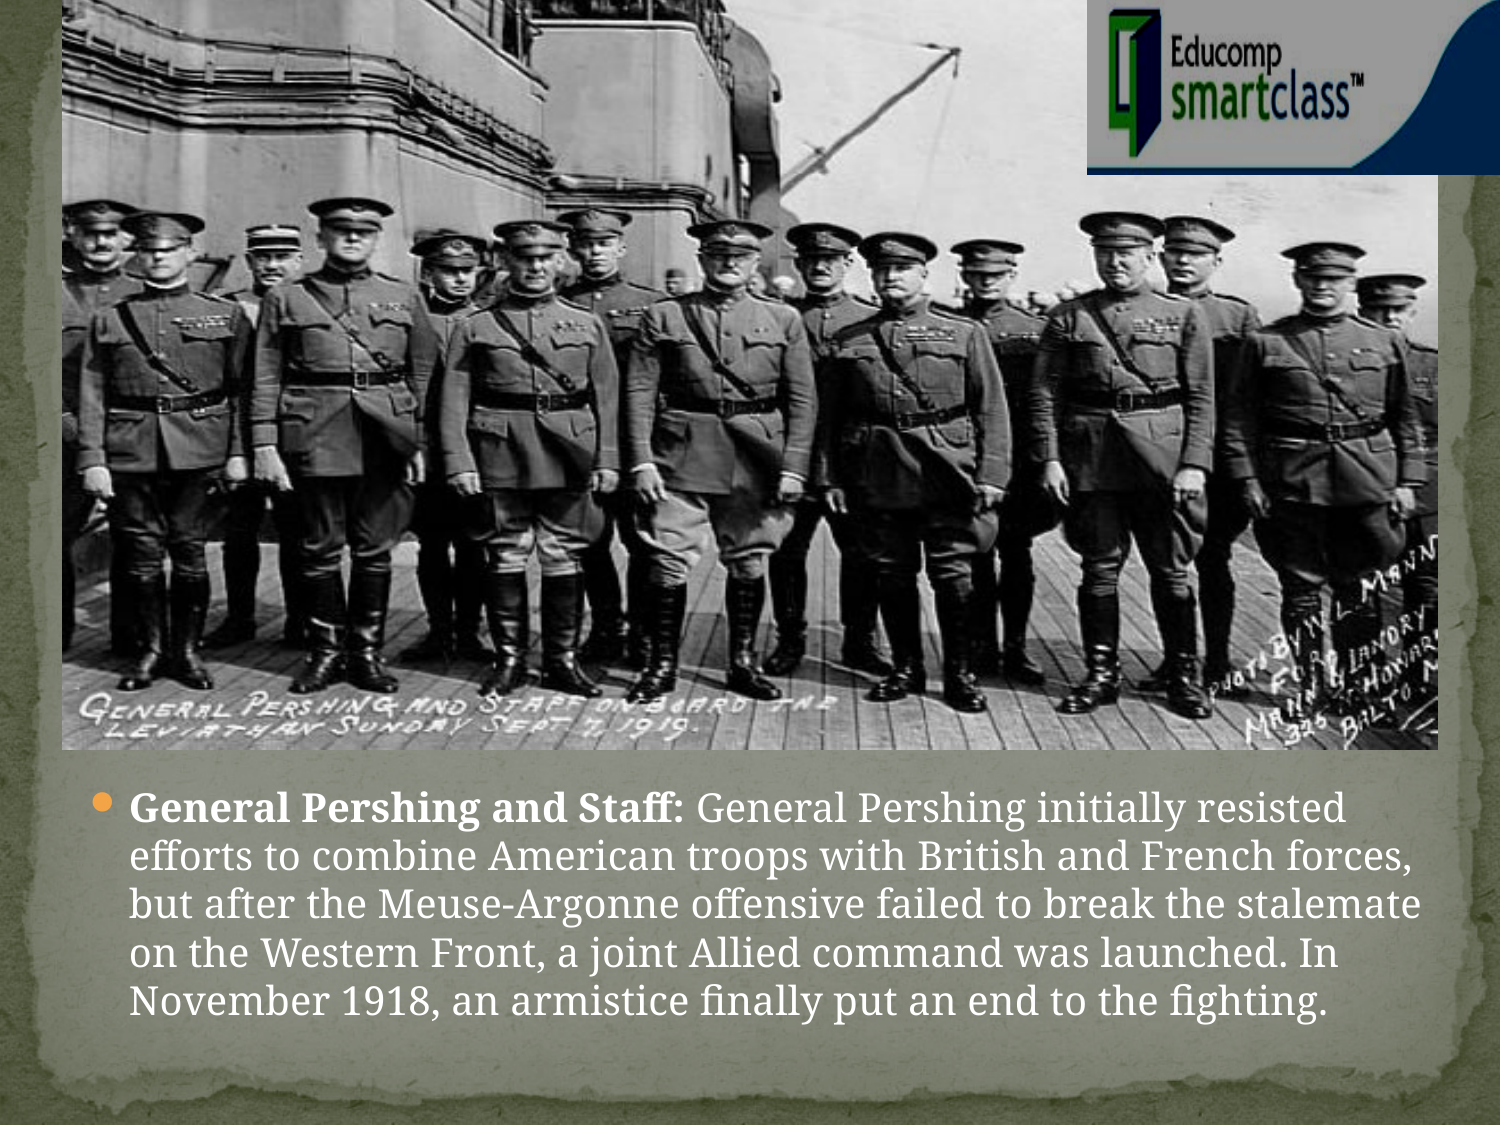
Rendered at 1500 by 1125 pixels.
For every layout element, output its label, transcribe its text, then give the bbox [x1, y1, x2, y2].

picture [62, 0, 1500, 750]
list General Pershing and Staff: General Pershing initially resisted efforts to combine American troops with British and French forces, but after the Meuse-Argonne offensive failed to break the stalemate on the Western Front, a joint Allied command was launched. In November 1918, an armistice finally put an end to the fighting. [75, 774, 1450, 1075]
